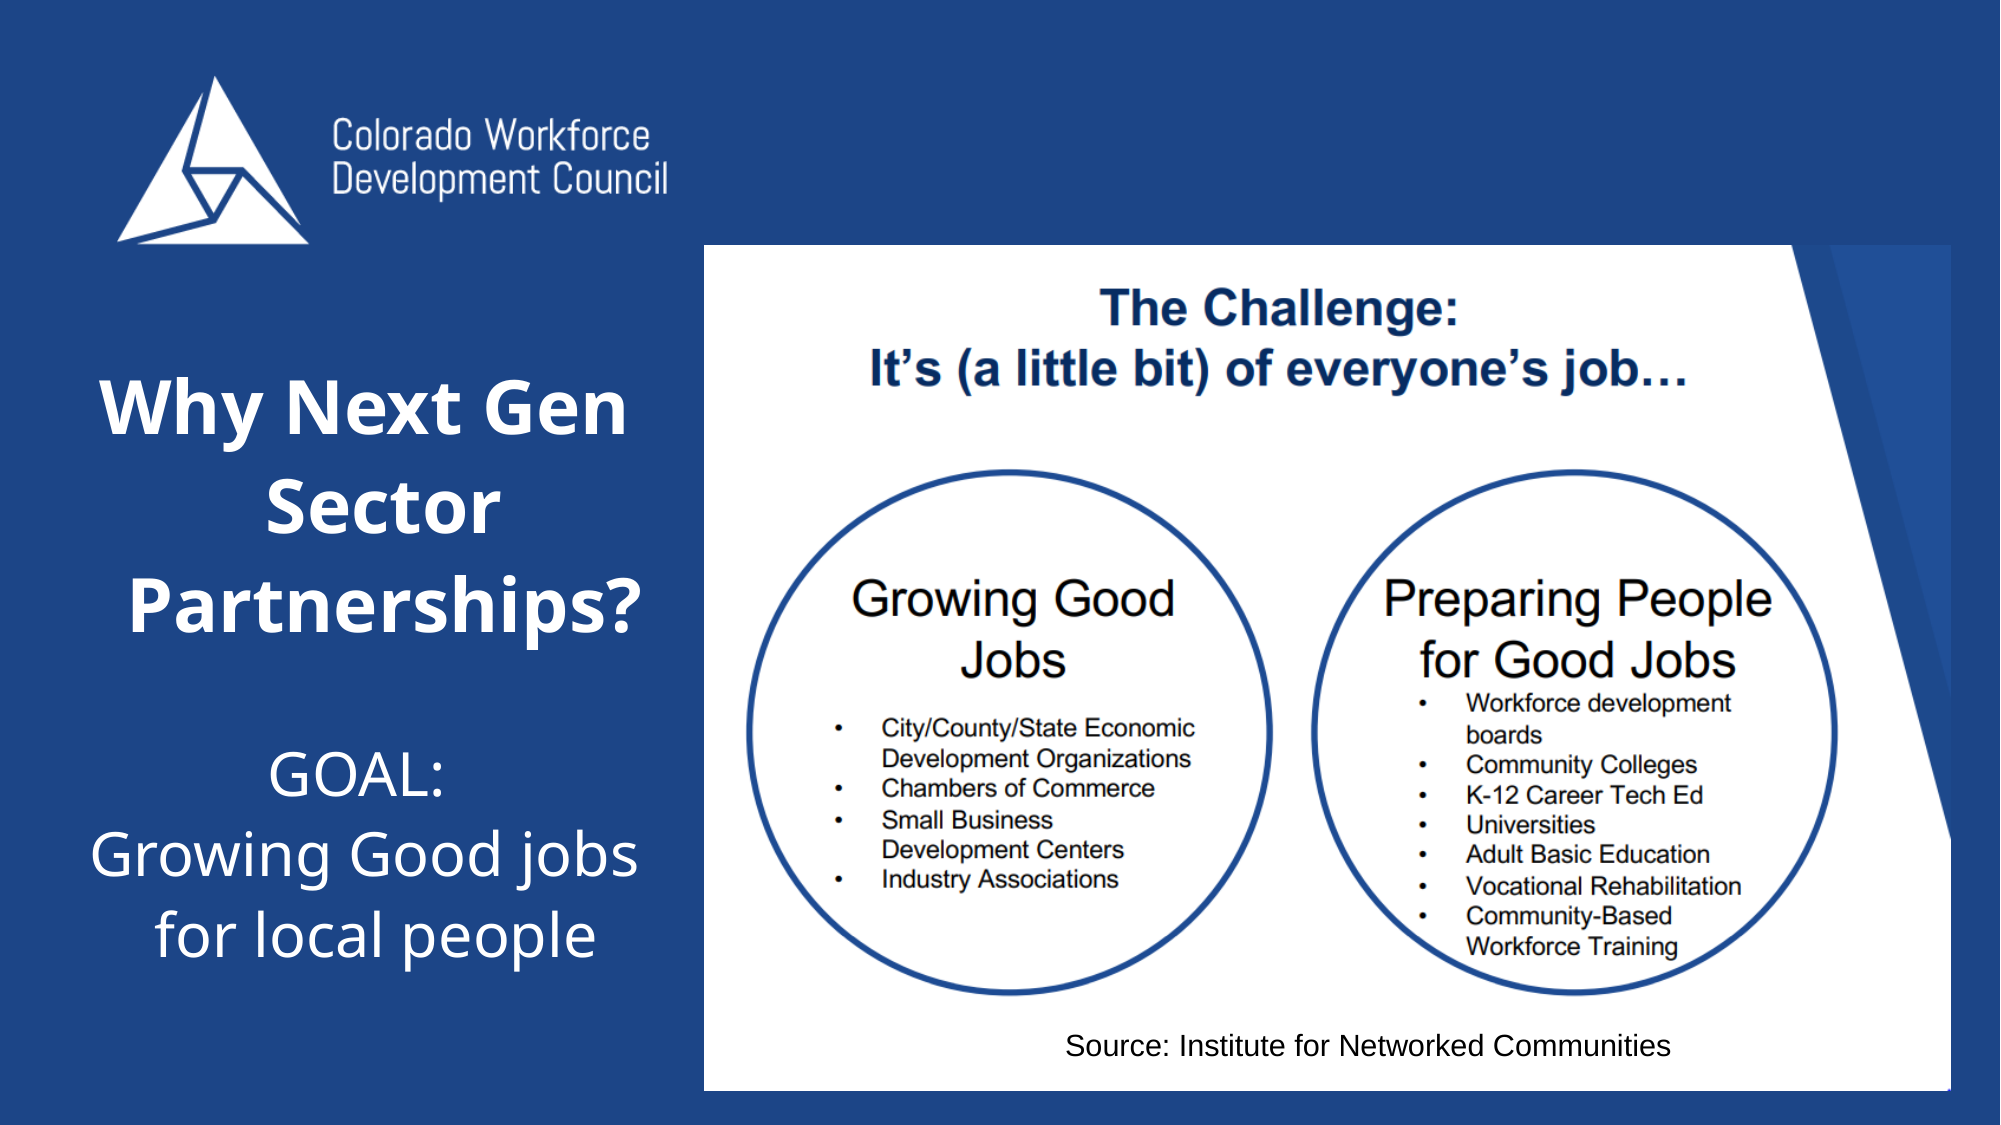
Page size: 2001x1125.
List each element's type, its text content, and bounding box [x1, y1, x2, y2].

picture [117, 75, 667, 245]
picture [703, 244, 1951, 1091]
list [814, 34, 2000, 1091]
text_box Why Next Gen Sector Partnerships? GOAL: Growing Good jobs for local people [63, 245, 666, 1080]
